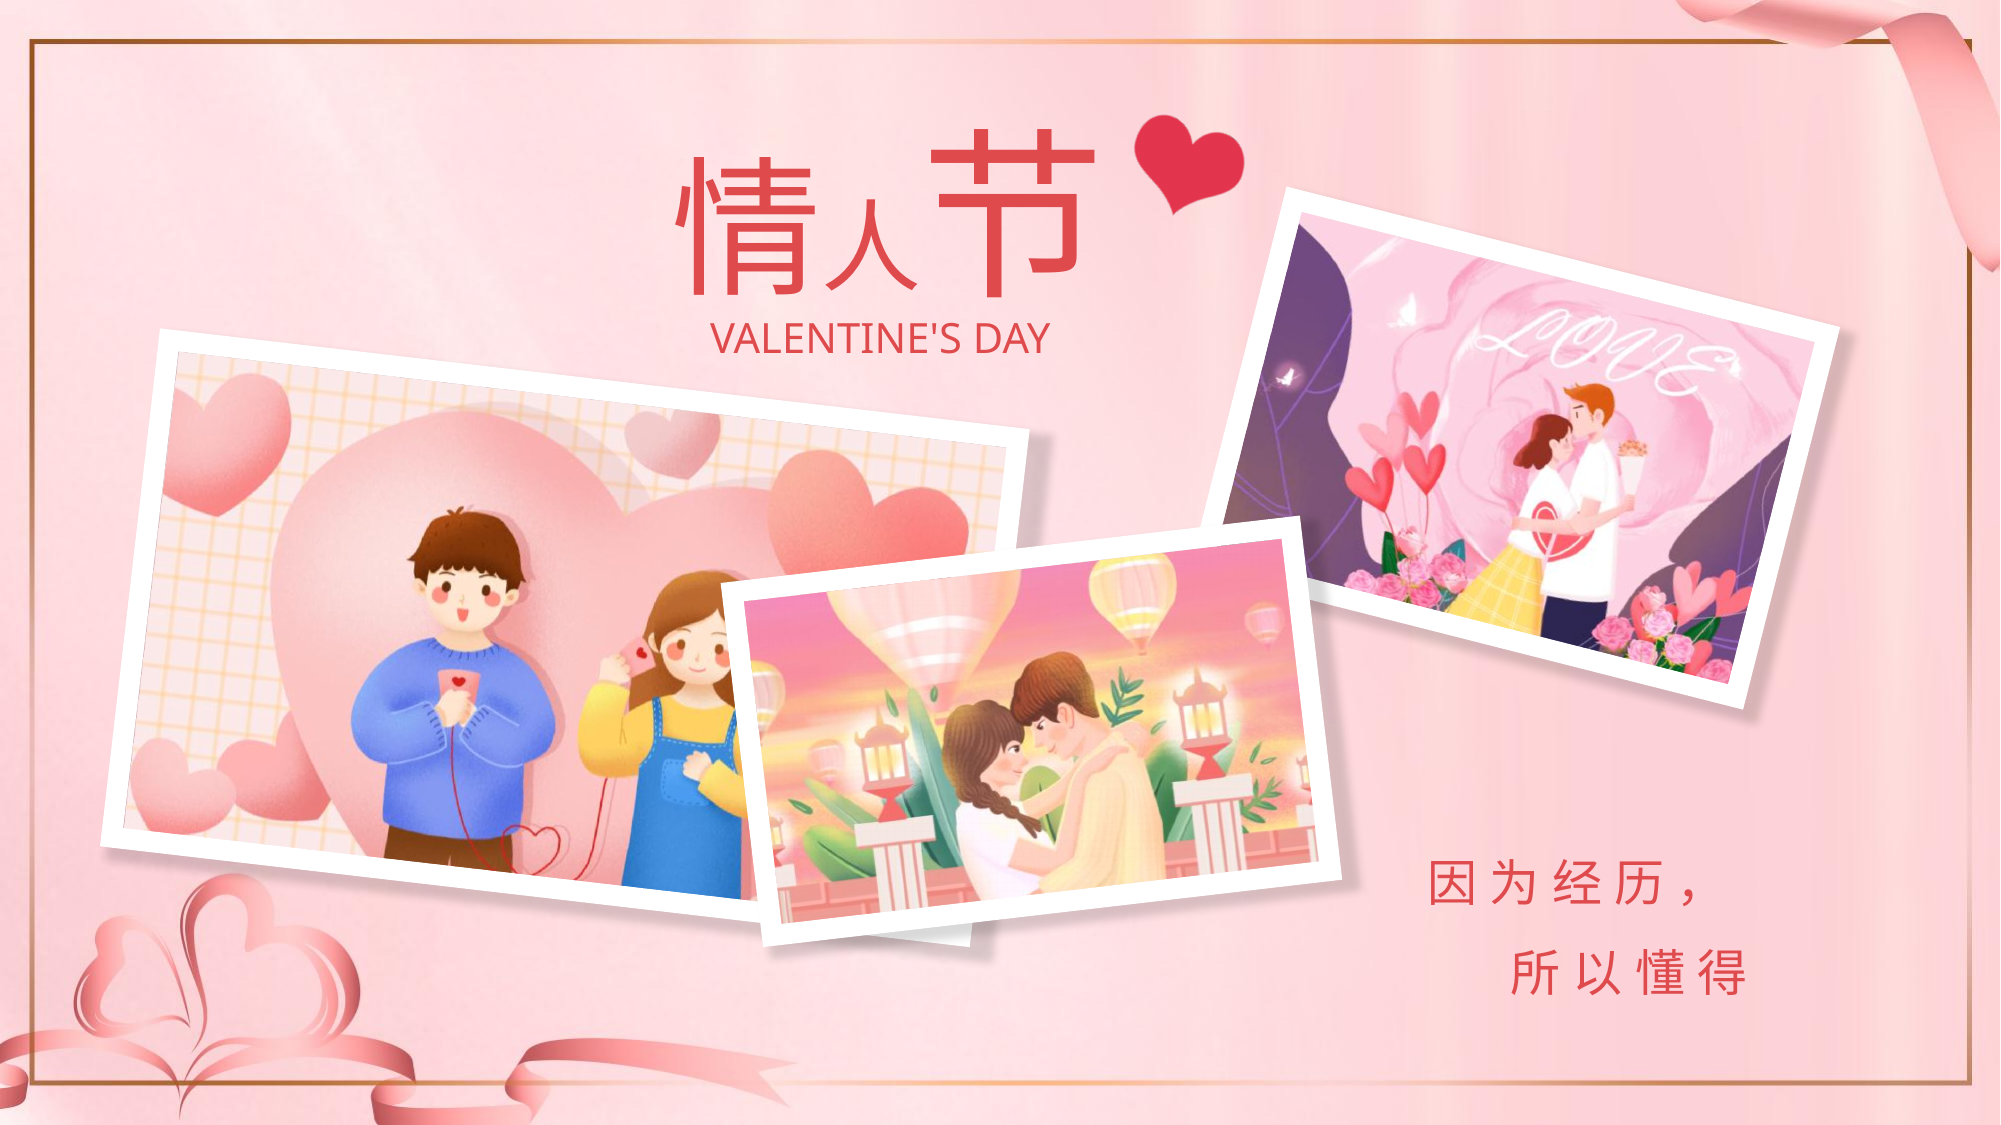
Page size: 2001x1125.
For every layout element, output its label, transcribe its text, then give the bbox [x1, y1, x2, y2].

picture [0, 0, 2001, 1125]
text_box 因为经历， 所以懂得 [1412, 814, 2000, 1010]
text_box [656, 93, 1120, 370]
